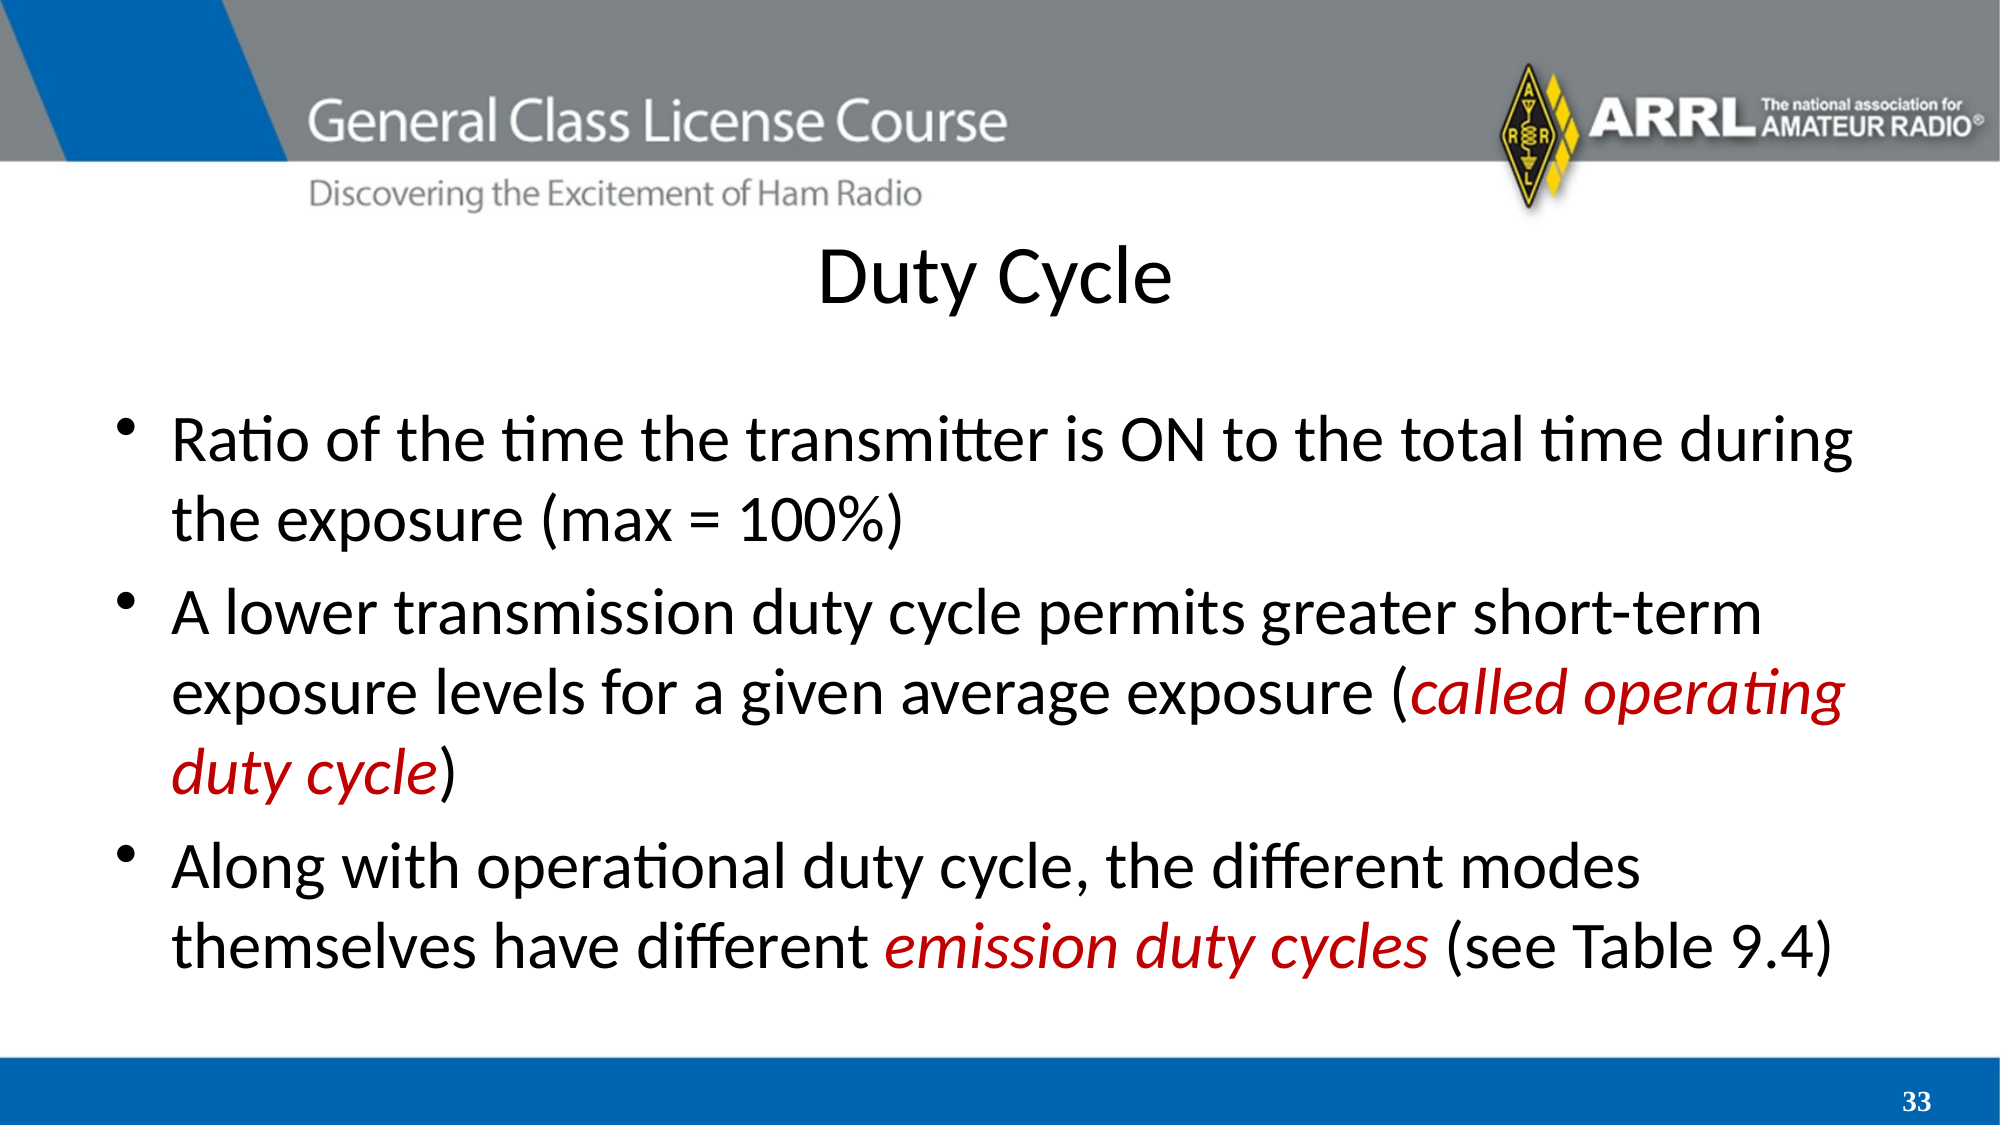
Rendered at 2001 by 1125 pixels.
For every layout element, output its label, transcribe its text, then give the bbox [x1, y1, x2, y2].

title Duty Cycle [96, 212, 1897, 356]
picture [0, 0, 2001, 1125]
list Ratio of the time the transmitter is ON to the total time during the exposure (max = 100%) A lower transmission duty cycle permits greater short-term exposure levels for a given average exposure (called operating duty cycle) Along with operational duty cycle, the different modes themselves have different emission duty cycles (see Table 9.4) [99, 387, 1900, 1075]
